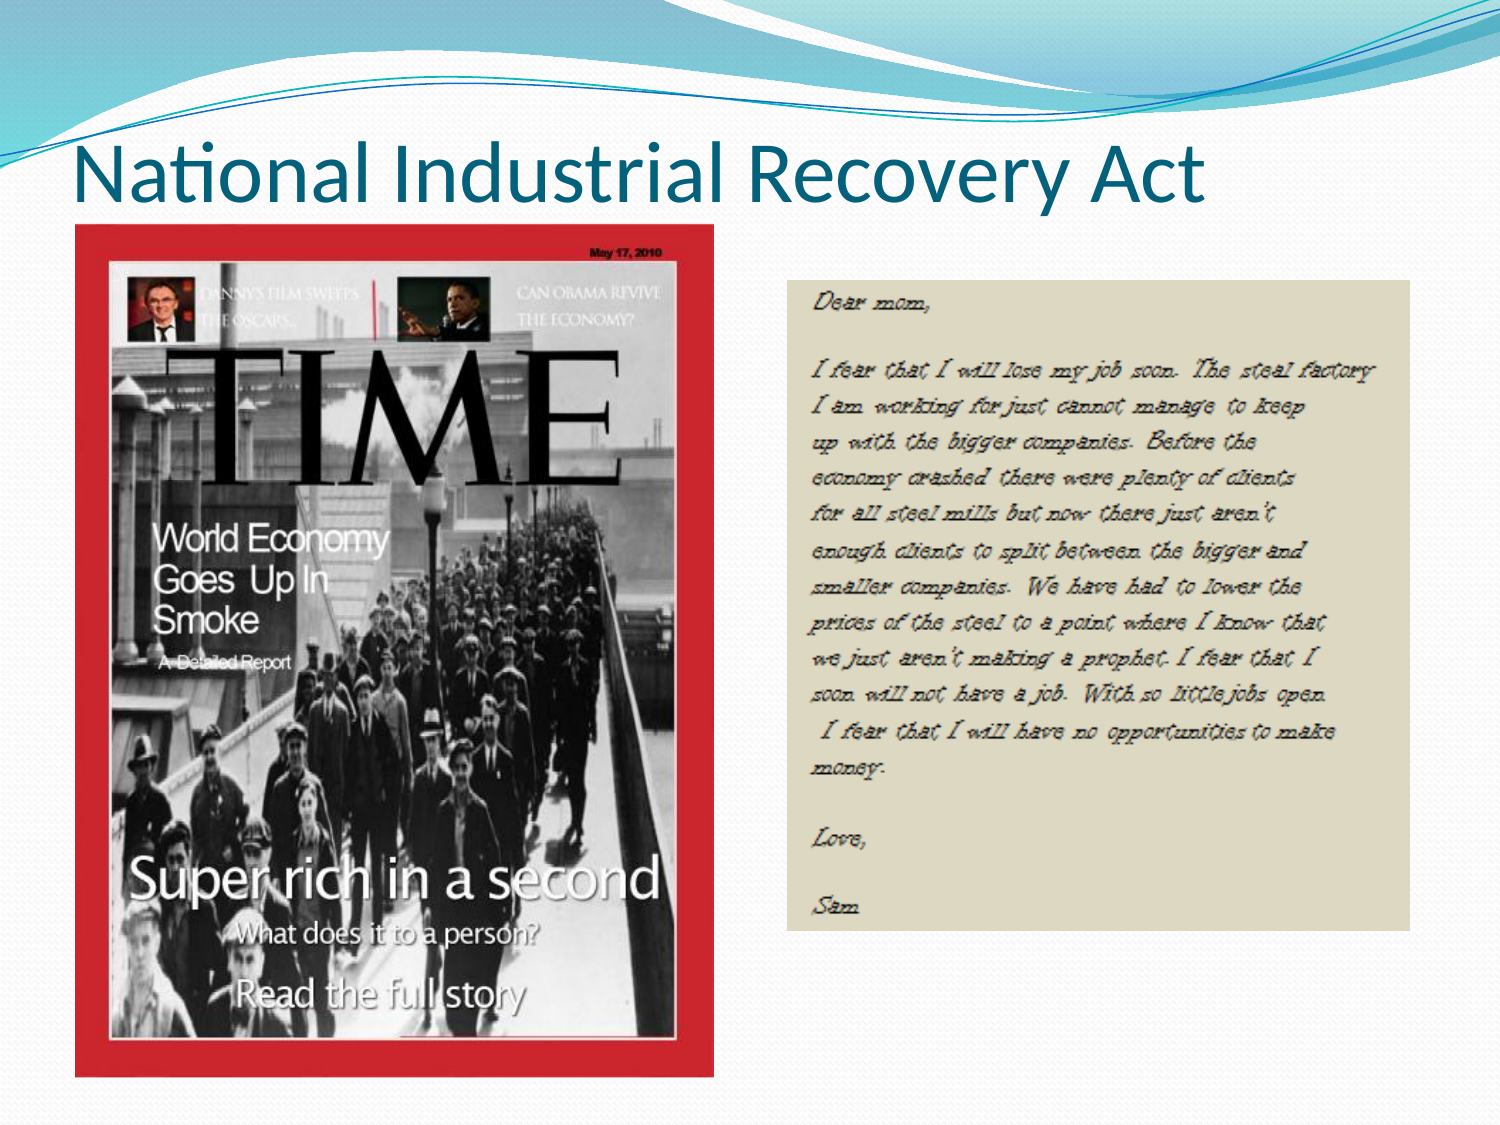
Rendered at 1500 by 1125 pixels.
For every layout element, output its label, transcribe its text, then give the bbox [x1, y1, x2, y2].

title National Industrial Recovery Act [71, 32, 1422, 221]
picture [787, 280, 1410, 932]
picture [74, 220, 715, 1079]
